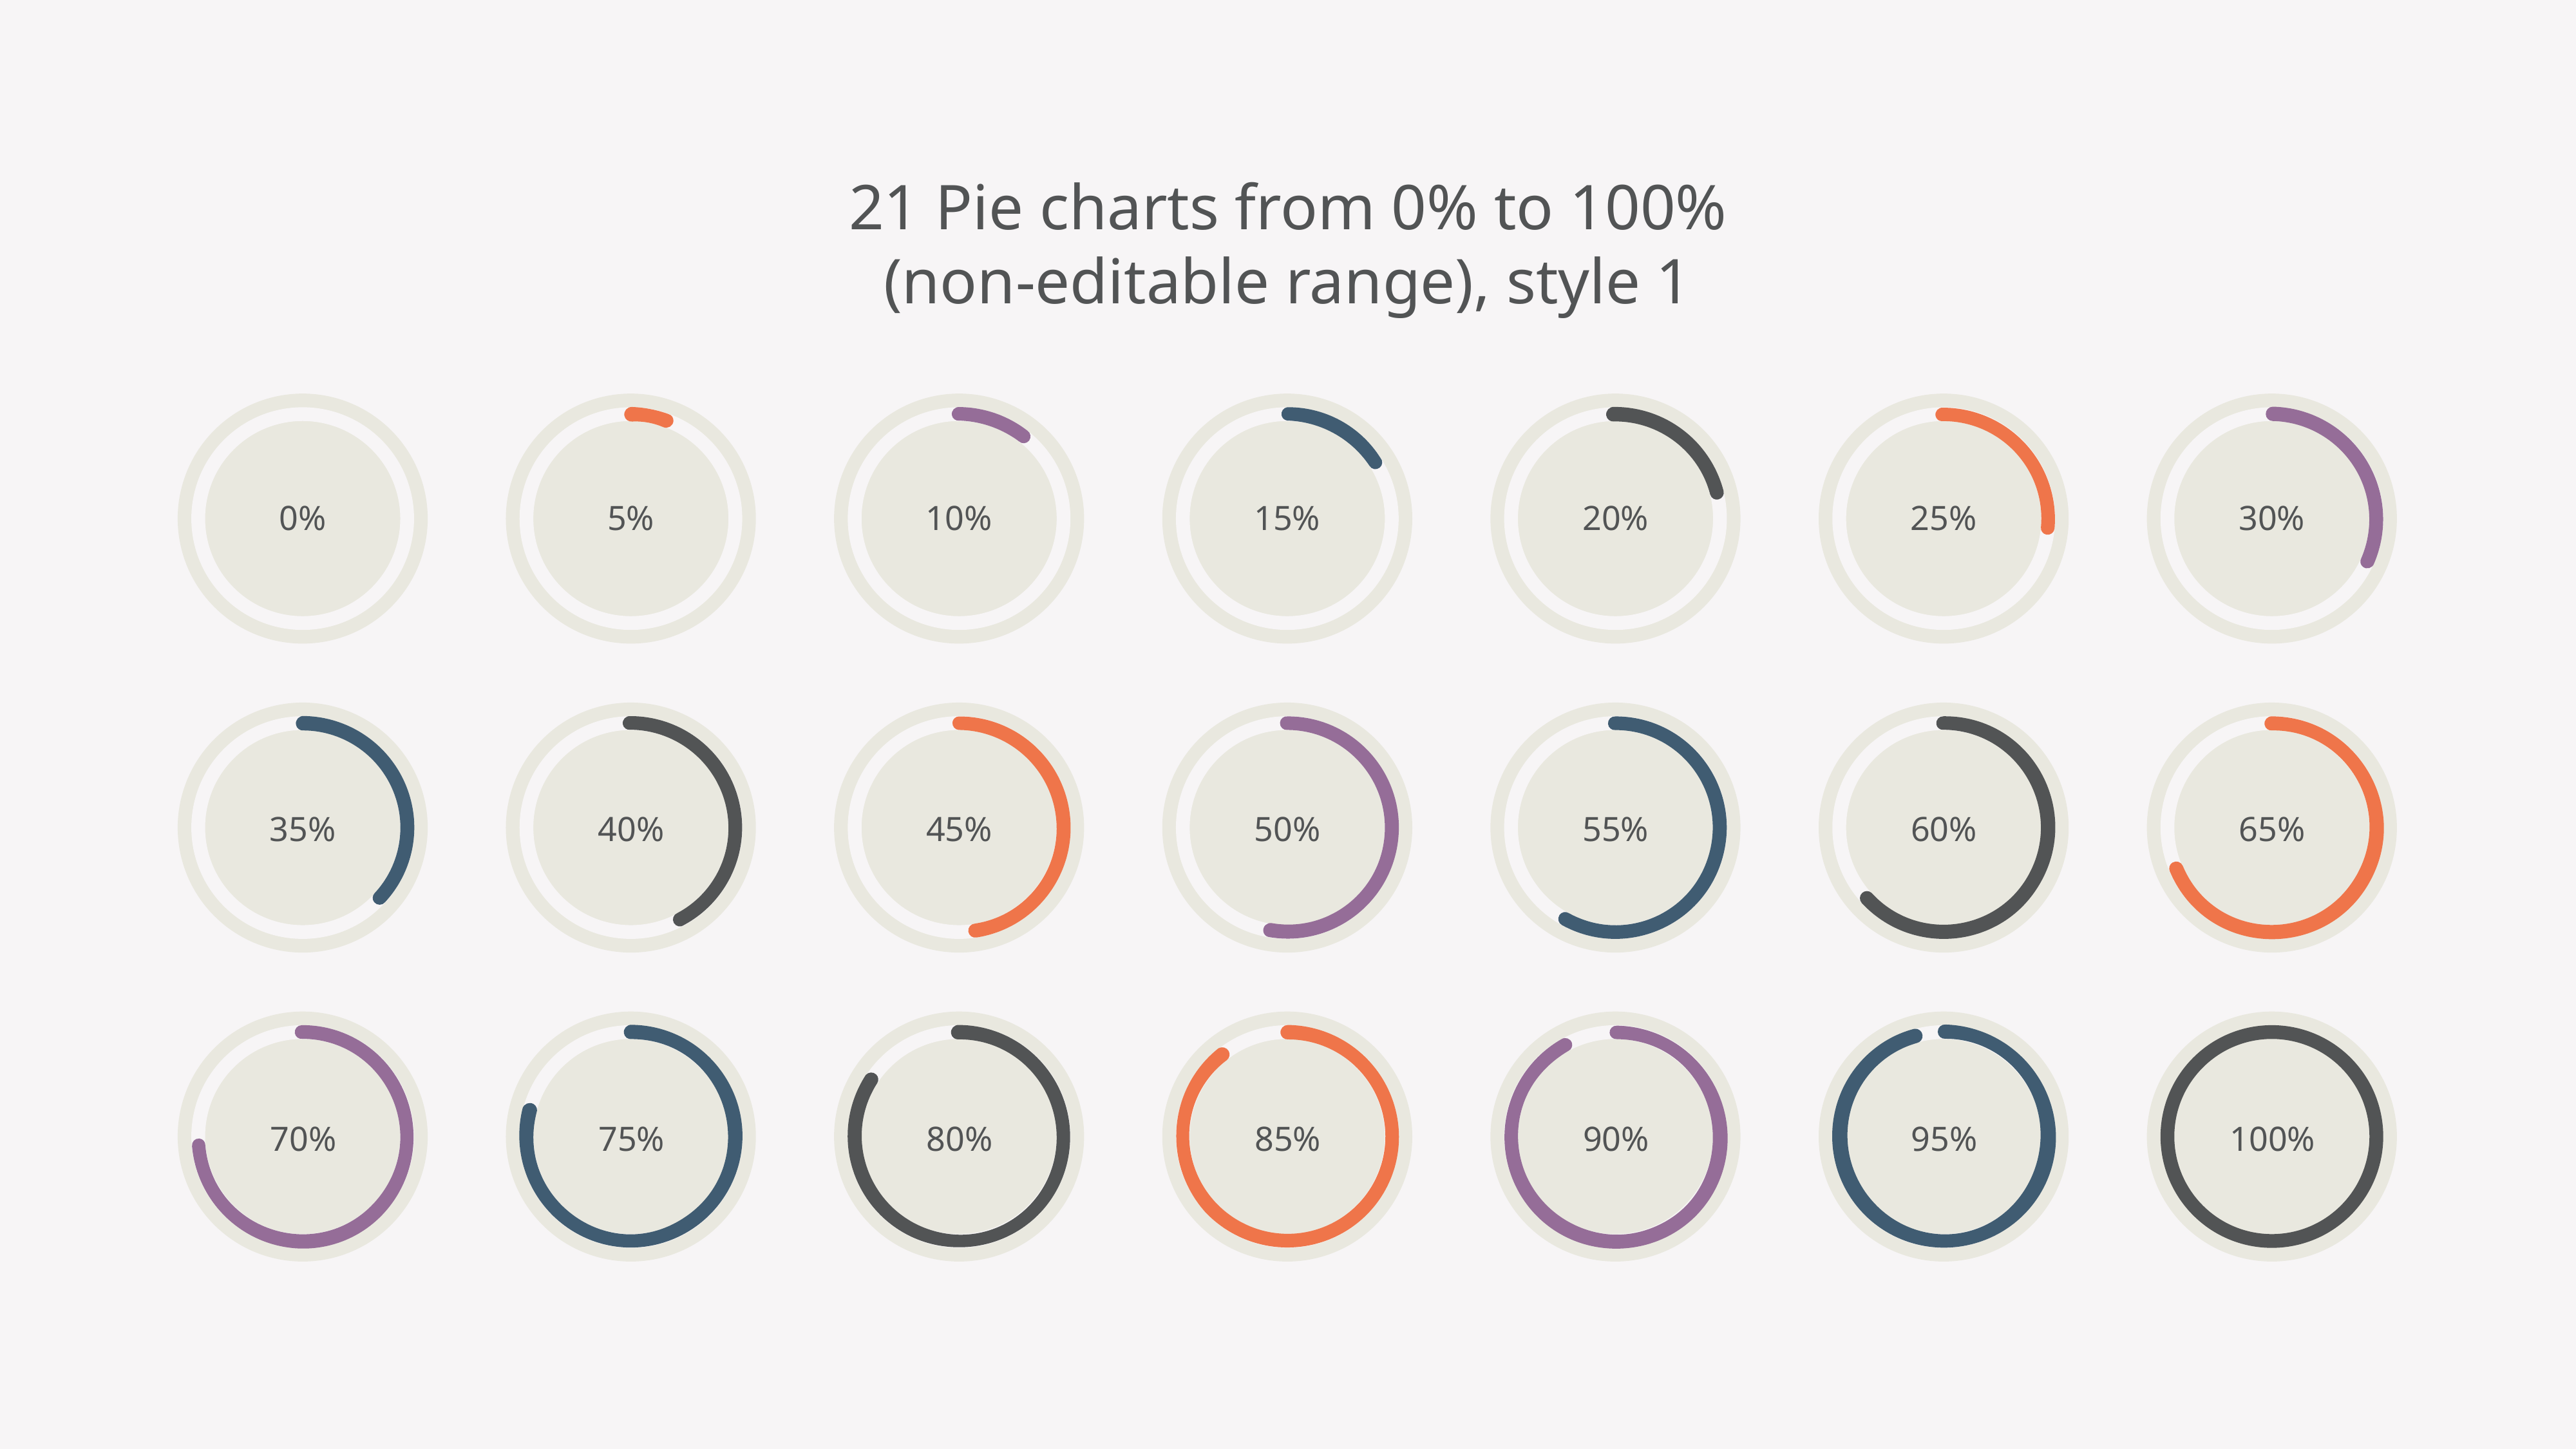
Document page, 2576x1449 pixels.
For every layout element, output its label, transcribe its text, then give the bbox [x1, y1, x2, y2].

text_box [1162, 1011, 1413, 1262]
text_box [2169, 716, 2384, 940]
text_box [1564, 1025, 1620, 1051]
text_box [1220, 1025, 1286, 1059]
text_box 0% [232, 491, 373, 543]
text_box [192, 1025, 414, 1249]
text_box [624, 406, 674, 428]
text_box [848, 716, 976, 939]
text_box [519, 716, 687, 939]
text_box 45% [889, 802, 1029, 854]
text_box [1819, 1011, 2069, 1262]
text_box [834, 1011, 1084, 1262]
text_box 85% [1218, 1112, 1358, 1164]
text_box [191, 1025, 301, 1148]
text_box [1175, 407, 1399, 630]
text_box [1176, 1025, 1399, 1248]
text_box 55% [1546, 802, 1686, 854]
text_box [177, 1011, 428, 1262]
text_box [1917, 1025, 1947, 1042]
text_box 60% [1874, 802, 2014, 854]
text_box 5% [561, 491, 701, 543]
text_box 50% [1217, 802, 1358, 854]
text_box 25% [1873, 491, 2014, 543]
text_box [1281, 407, 1383, 469]
text_box [2146, 393, 2397, 644]
text_box [1832, 1024, 2056, 1248]
text_box [1606, 406, 1724, 500]
text_box 20% [1546, 491, 1685, 543]
text_box 100% [2202, 1112, 2343, 1164]
text_box [848, 407, 1071, 630]
text_box [1504, 407, 1727, 630]
text_box 65% [2202, 802, 2342, 854]
text_box [1819, 702, 2069, 953]
text_box [2266, 406, 2383, 569]
text_box [191, 407, 414, 630]
text_box [506, 393, 756, 644]
text_box [2160, 407, 2373, 630]
text_box [1832, 716, 1942, 901]
text_box [1490, 393, 1741, 644]
text_box [2146, 1011, 2397, 1262]
text_box [1819, 393, 2069, 644]
text_box [1504, 1025, 1728, 1249]
text_box [2160, 1025, 2383, 1248]
text_box [1935, 408, 2055, 535]
text_box 90% [1546, 1112, 1686, 1164]
text_box [848, 1025, 1070, 1247]
text_box [1558, 716, 1727, 939]
text_box 80% [890, 1112, 1030, 1164]
text_box [506, 1011, 756, 1262]
text_box [1162, 393, 1413, 644]
text_box 75% [562, 1112, 702, 1164]
text_box [519, 1025, 743, 1248]
text_box 15% [1217, 491, 1358, 543]
text_box [834, 393, 1084, 644]
text_box [524, 1025, 629, 1110]
text_box [191, 716, 387, 939]
text_box [177, 393, 428, 644]
text_box [1504, 716, 1613, 925]
text_box [2146, 702, 2397, 953]
text_box [951, 407, 1031, 444]
text_box [177, 702, 428, 953]
text_box [1860, 716, 2056, 939]
text_box [506, 702, 756, 953]
text_box [866, 1025, 956, 1083]
text_box [1490, 702, 1741, 953]
text_box 35% [233, 802, 373, 854]
text_box [834, 702, 1084, 953]
text_box [1490, 1011, 1741, 1262]
text_box [519, 407, 743, 630]
text_box 40% [561, 802, 701, 854]
text_box [1162, 702, 1413, 953]
text_box [1175, 716, 1284, 938]
text_box 70% [233, 1112, 374, 1164]
text_box 95% [1874, 1112, 2014, 1164]
text_box [1263, 716, 1399, 939]
text_box 21 Pie charts from 0% to 100% (non-editable range), style 1 [822, 162, 1754, 322]
text_box [1832, 407, 2055, 630]
text_box 30% [2202, 491, 2342, 543]
text_box 10% [889, 491, 1029, 543]
text_box [952, 716, 1071, 938]
text_box [622, 716, 743, 927]
text_box [296, 715, 415, 905]
text_box [2160, 716, 2269, 872]
